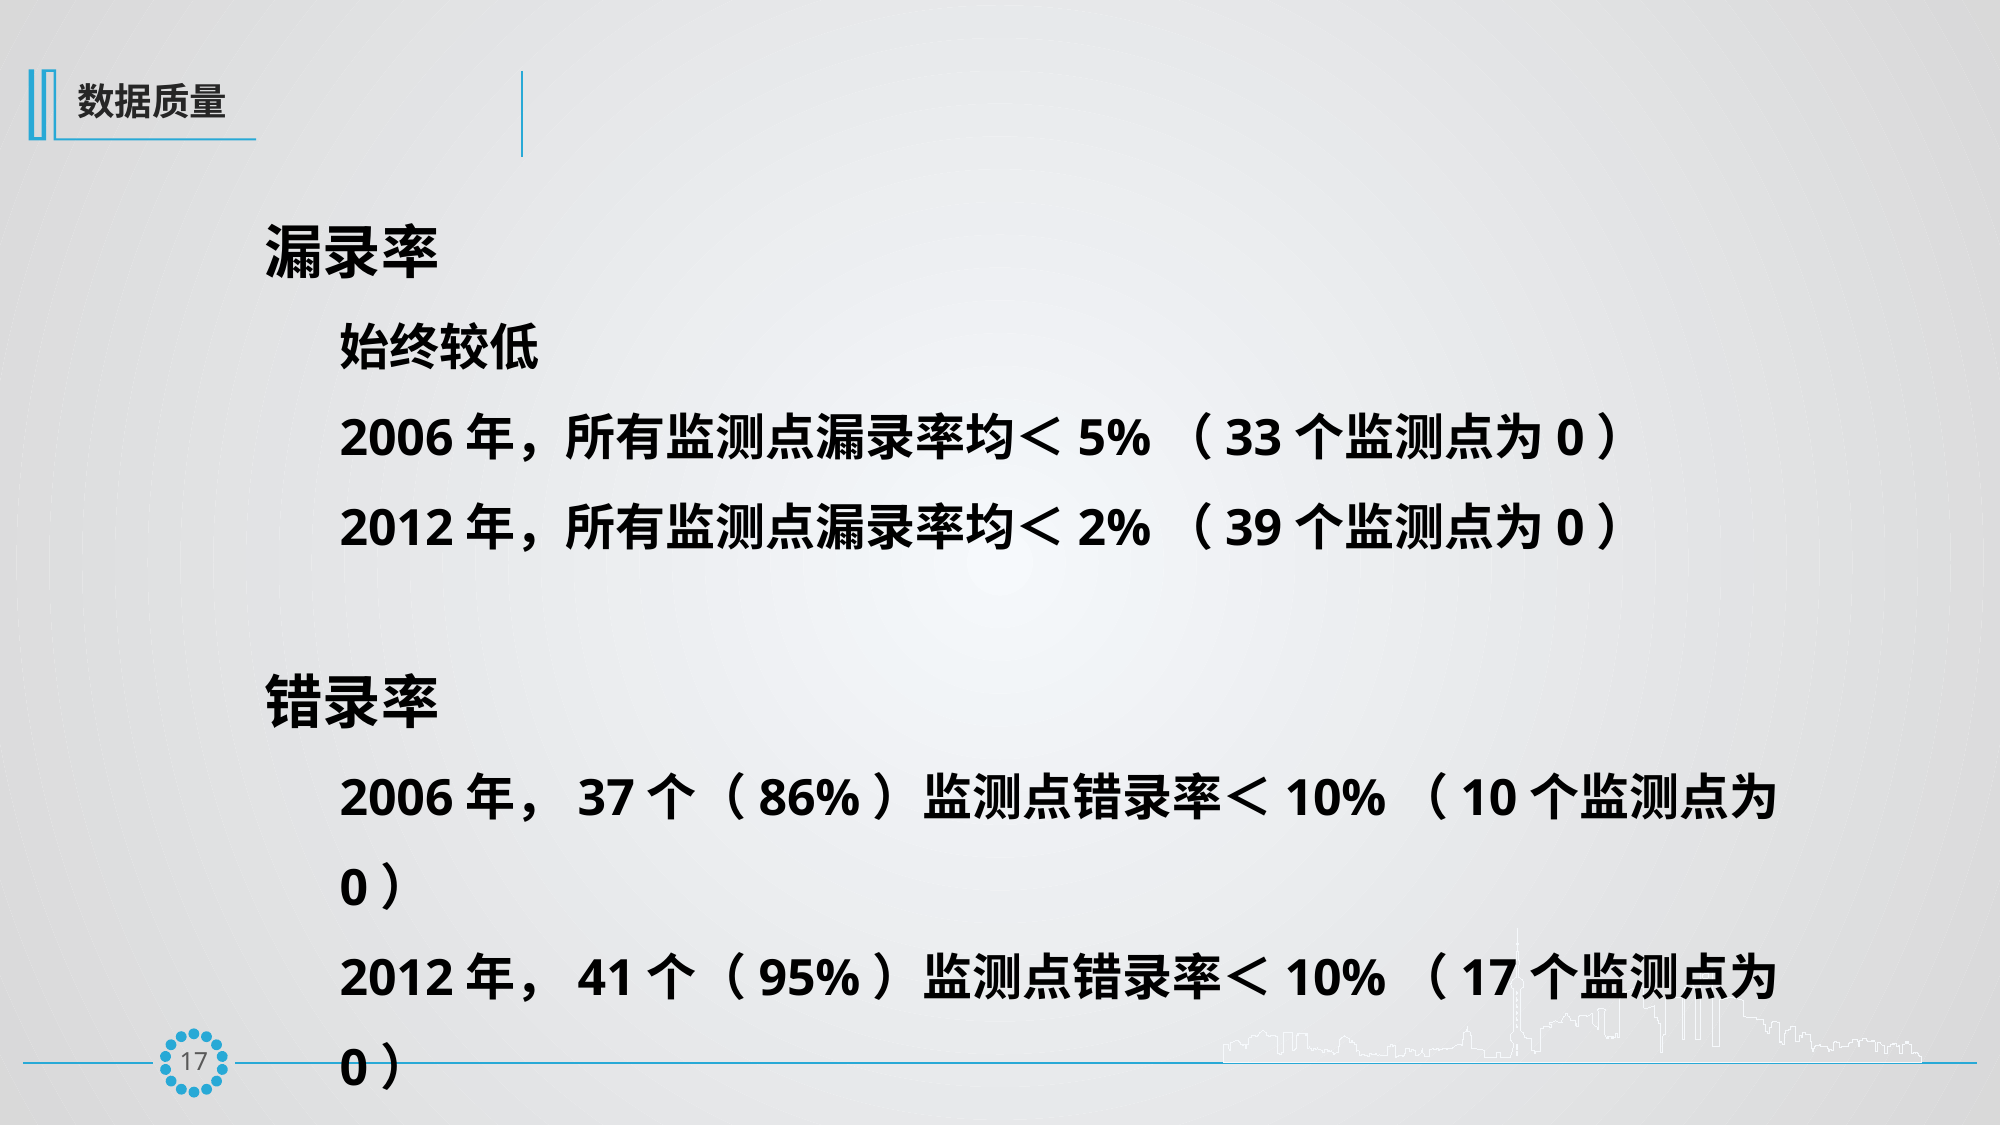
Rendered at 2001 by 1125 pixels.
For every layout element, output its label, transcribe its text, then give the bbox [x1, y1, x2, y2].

text_box 数据质量 [62, 70, 250, 130]
text_box 漏录率 始终较低 2006年，所有监测点漏录率均＜5%（33个监测点为0） 2012年，所有监测点漏录率均＜2%（39个监测点为0） 错录率 2006年，37个（86%）监测点错录率＜10%（10个监测点为0） 2012年，41个（95%）监测点错录率＜10%（17个监测点为0） [249, 172, 1863, 1103]
slide_number 16 [169, 1039, 218, 1086]
